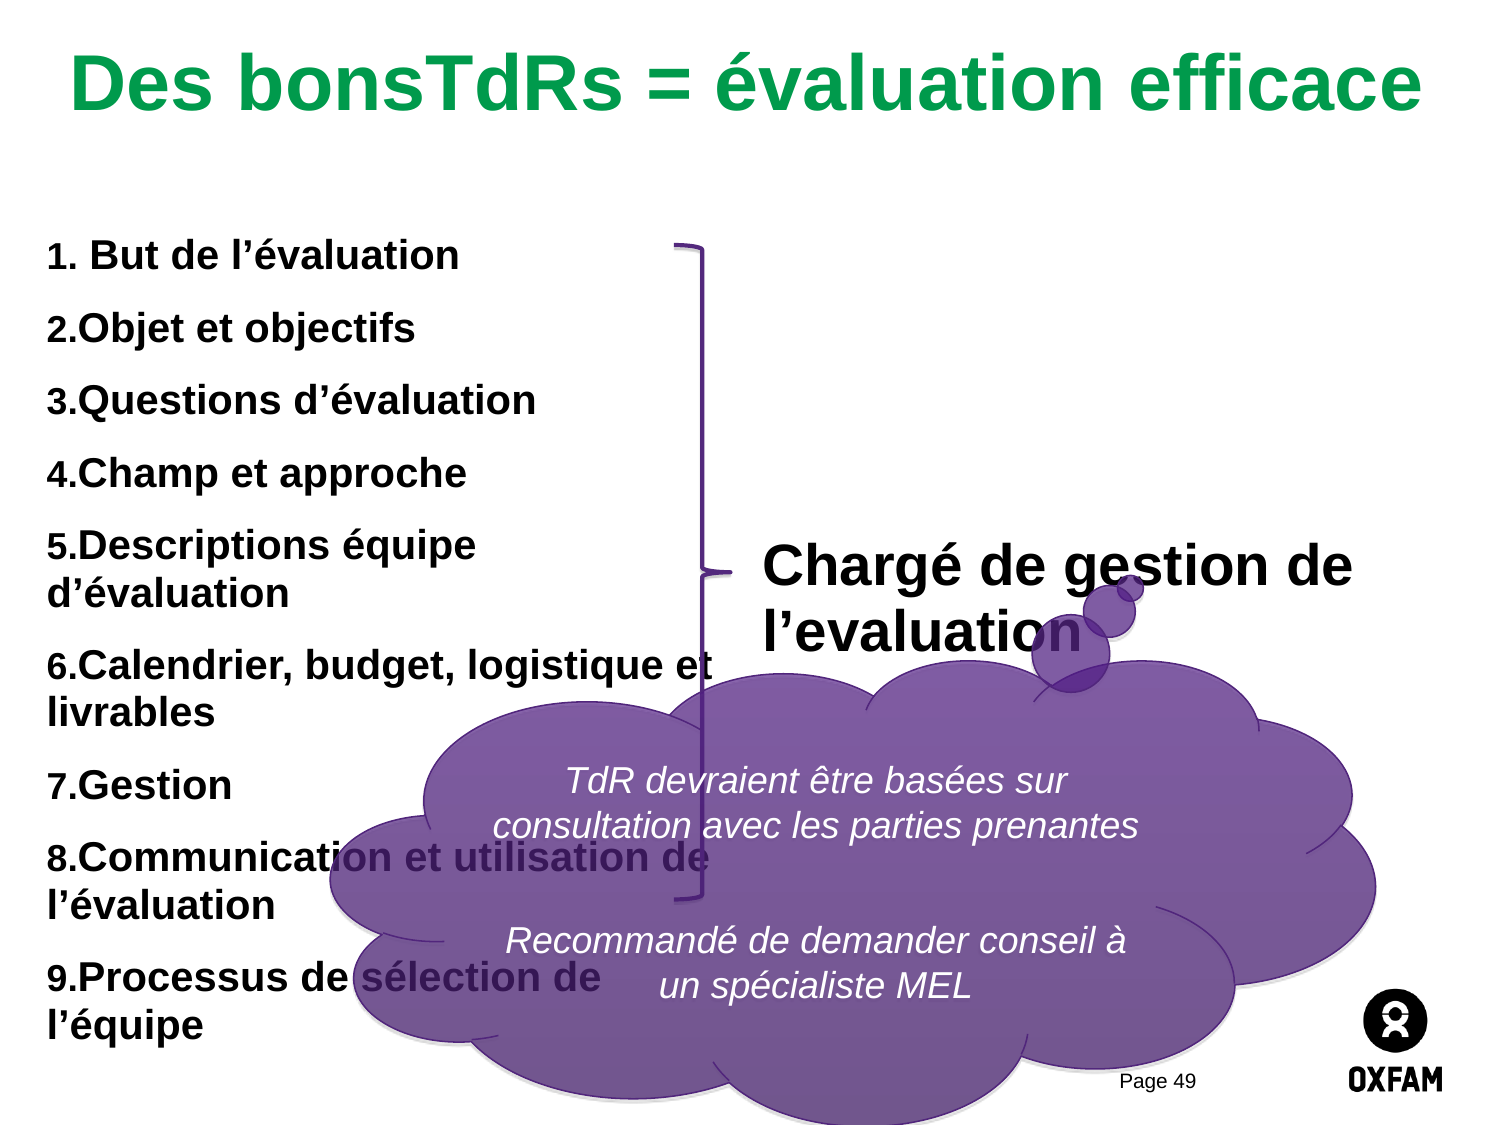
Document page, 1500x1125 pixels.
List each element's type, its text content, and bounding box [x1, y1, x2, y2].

title Des bonsTdRs = évaluation efficace [44, 26, 1449, 133]
list But de l’évaluation Objet et objectifs Questions d’évaluation Champ et approche Descriptions équipe d’évaluation Calendrier, budget, logistique et livrables Gestion Communication et utilisation de l’évaluation Processus de sélection de l’équipe [46, 231, 738, 980]
picture [1345, 985, 1445, 1095]
slide_number Page 49 [1119, 1067, 1321, 1095]
text_box TdR devraient être basées sur consultation avec les parties prenantes Recommandé de demander conseil à un spécialiste MEL [330, 575, 1376, 1125]
list Chargé de gestion de l’evaluation [761, 531, 1454, 648]
text_box [673, 245, 731, 710]
